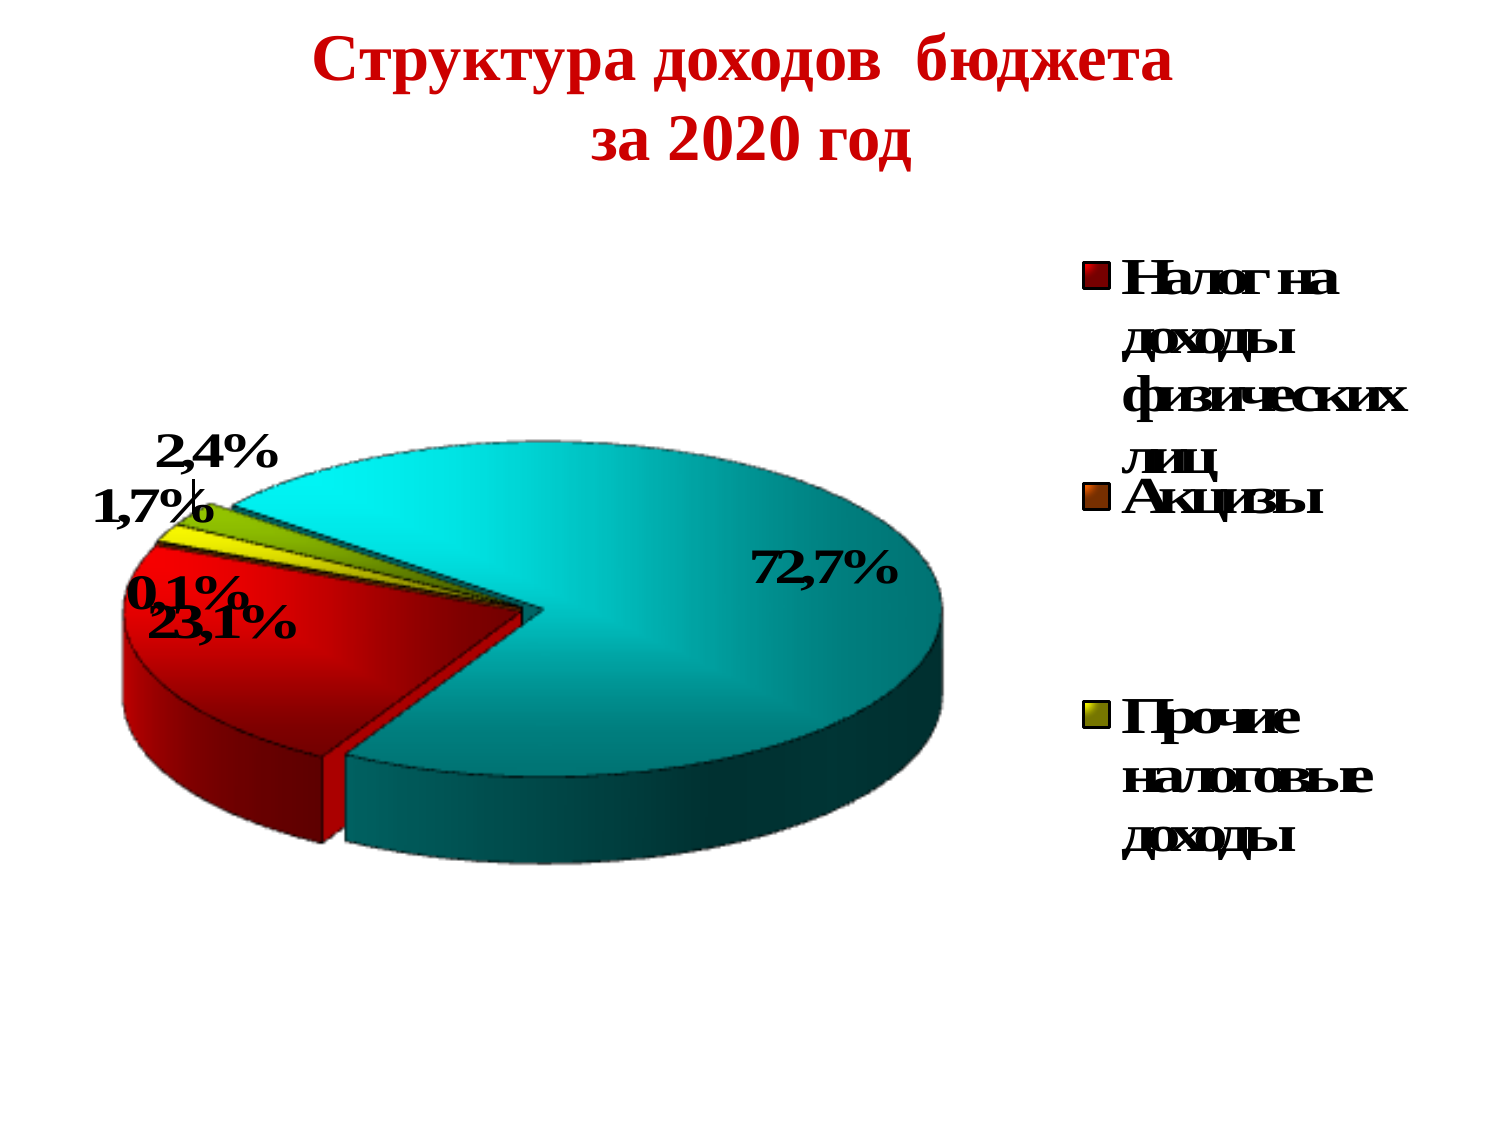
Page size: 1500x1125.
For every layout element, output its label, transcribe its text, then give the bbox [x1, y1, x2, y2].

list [69, 223, 1487, 1105]
title Структура доходов бюджета за 2020 год [76, 0, 1428, 188]
